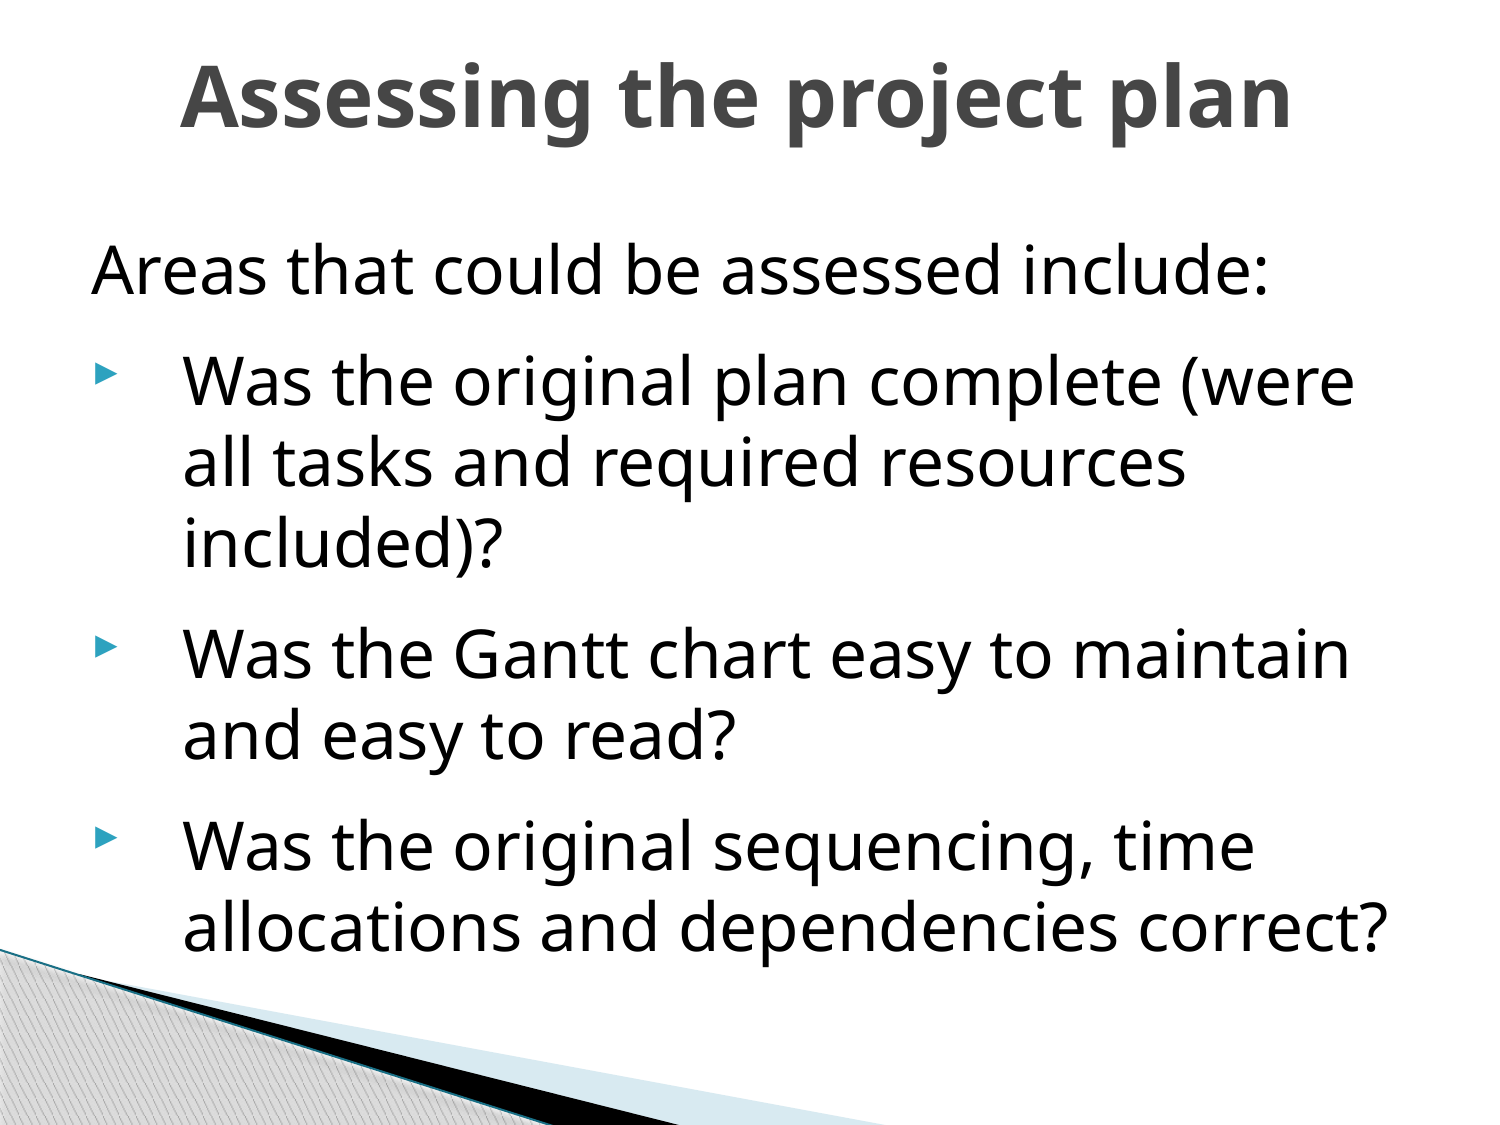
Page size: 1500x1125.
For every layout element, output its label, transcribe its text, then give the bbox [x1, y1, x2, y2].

list Areas that could be assessed include: Was the original plan complete (were all tasks and required resources included)? Was the Gantt chart easy to maintain and easy to read? Was the original sequencing, time allocations and dependencies correct? [76, 219, 1447, 1035]
title Assessing the project plan [100, 0, 1376, 188]
